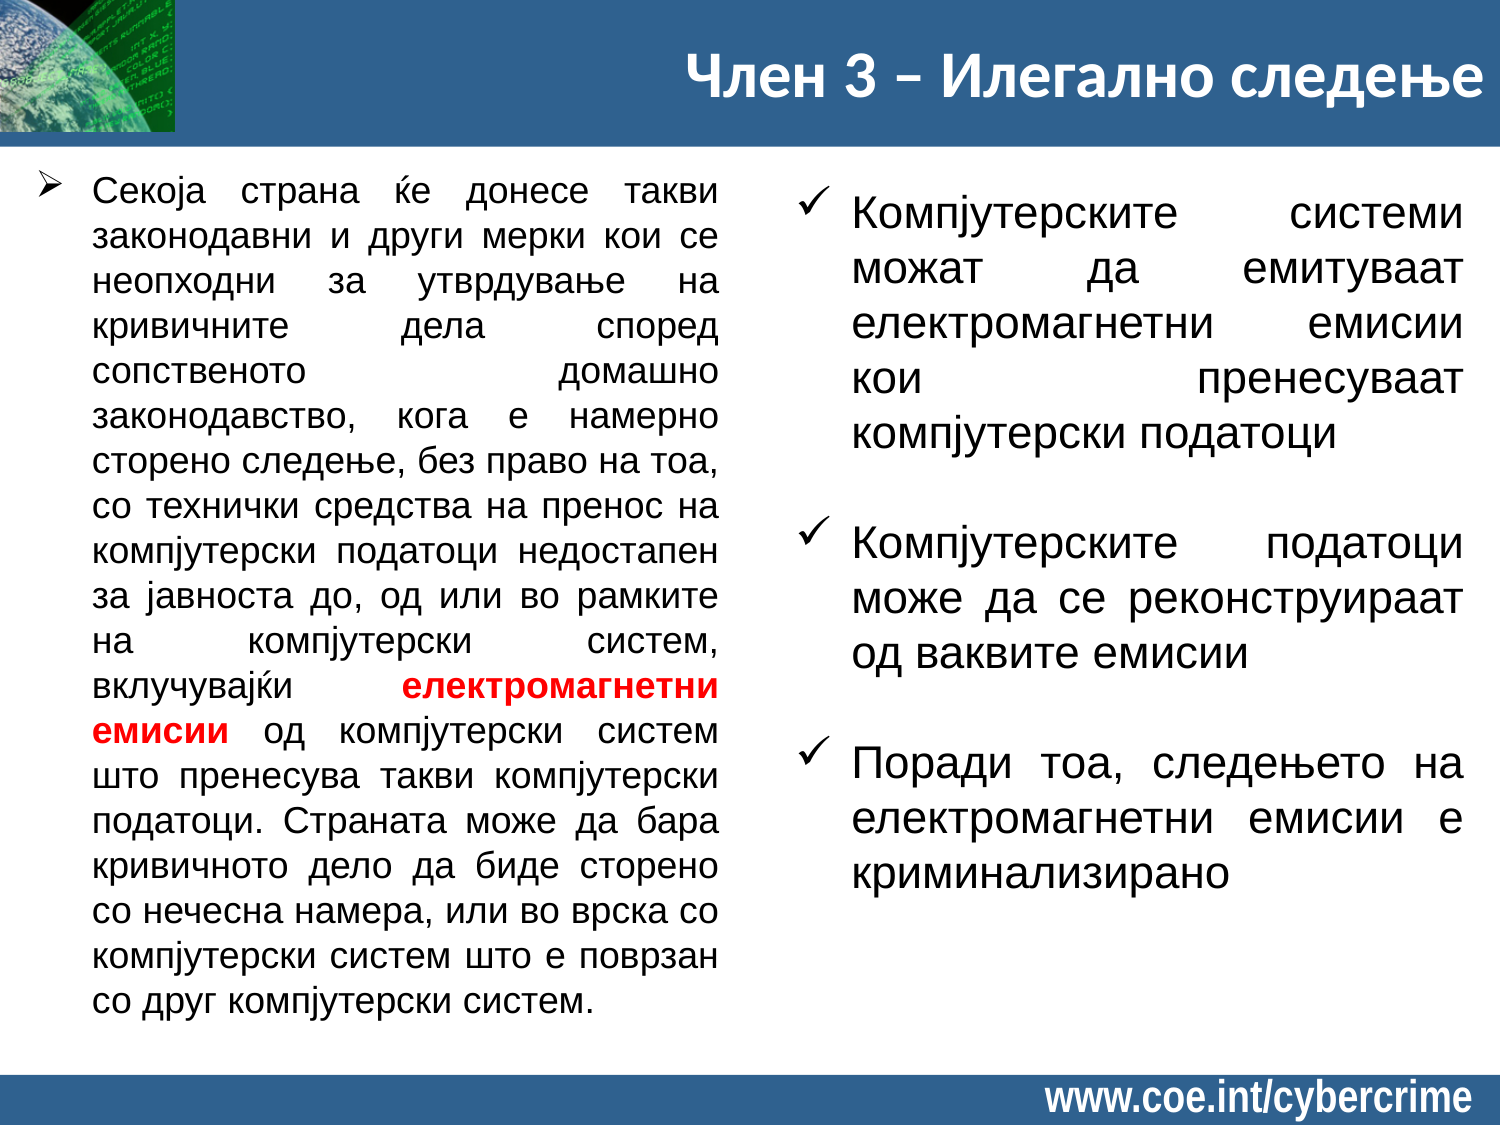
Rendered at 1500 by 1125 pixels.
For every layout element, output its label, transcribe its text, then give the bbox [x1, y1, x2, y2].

text_box www.coe.int/cybercrime [1030, 1059, 1500, 1125]
picture [0, 0, 175, 132]
text_box Компјутерските системи можат да емитуваат електромагнетни емисии кои пренесуваат компјутерски податоци Компјутерските податоци може да се реконструираат од ваквите емисии Поради тоа, следењето на електромагнетни емисии е криминализирано [780, 175, 1480, 906]
text_box Член 3 – Илегално следење [0, 0, 1500, 149]
text_box Секоја страна ќе донесе такви законодавни и други мерки кои се неопходни за утврдување на кривичните дела според сопственото домашно законодавство, кога е намерно сторено следење, без право на тоа, со технички средства на пренос на компјутерски податоци недостапен за јавноста до, од или во рамките на компјутерски систем, вклучувајќи електромагнетни емисии од компјутерски систем што пренесува такви компјутерски податоци. Страната може да бара кривичното дело да биде сторено со нечесна намера, или во врска со компјутерски систем што е поврзан со друг компјутерски систем. [20, 158, 735, 1028]
text_box [0, 1073, 1030, 1125]
